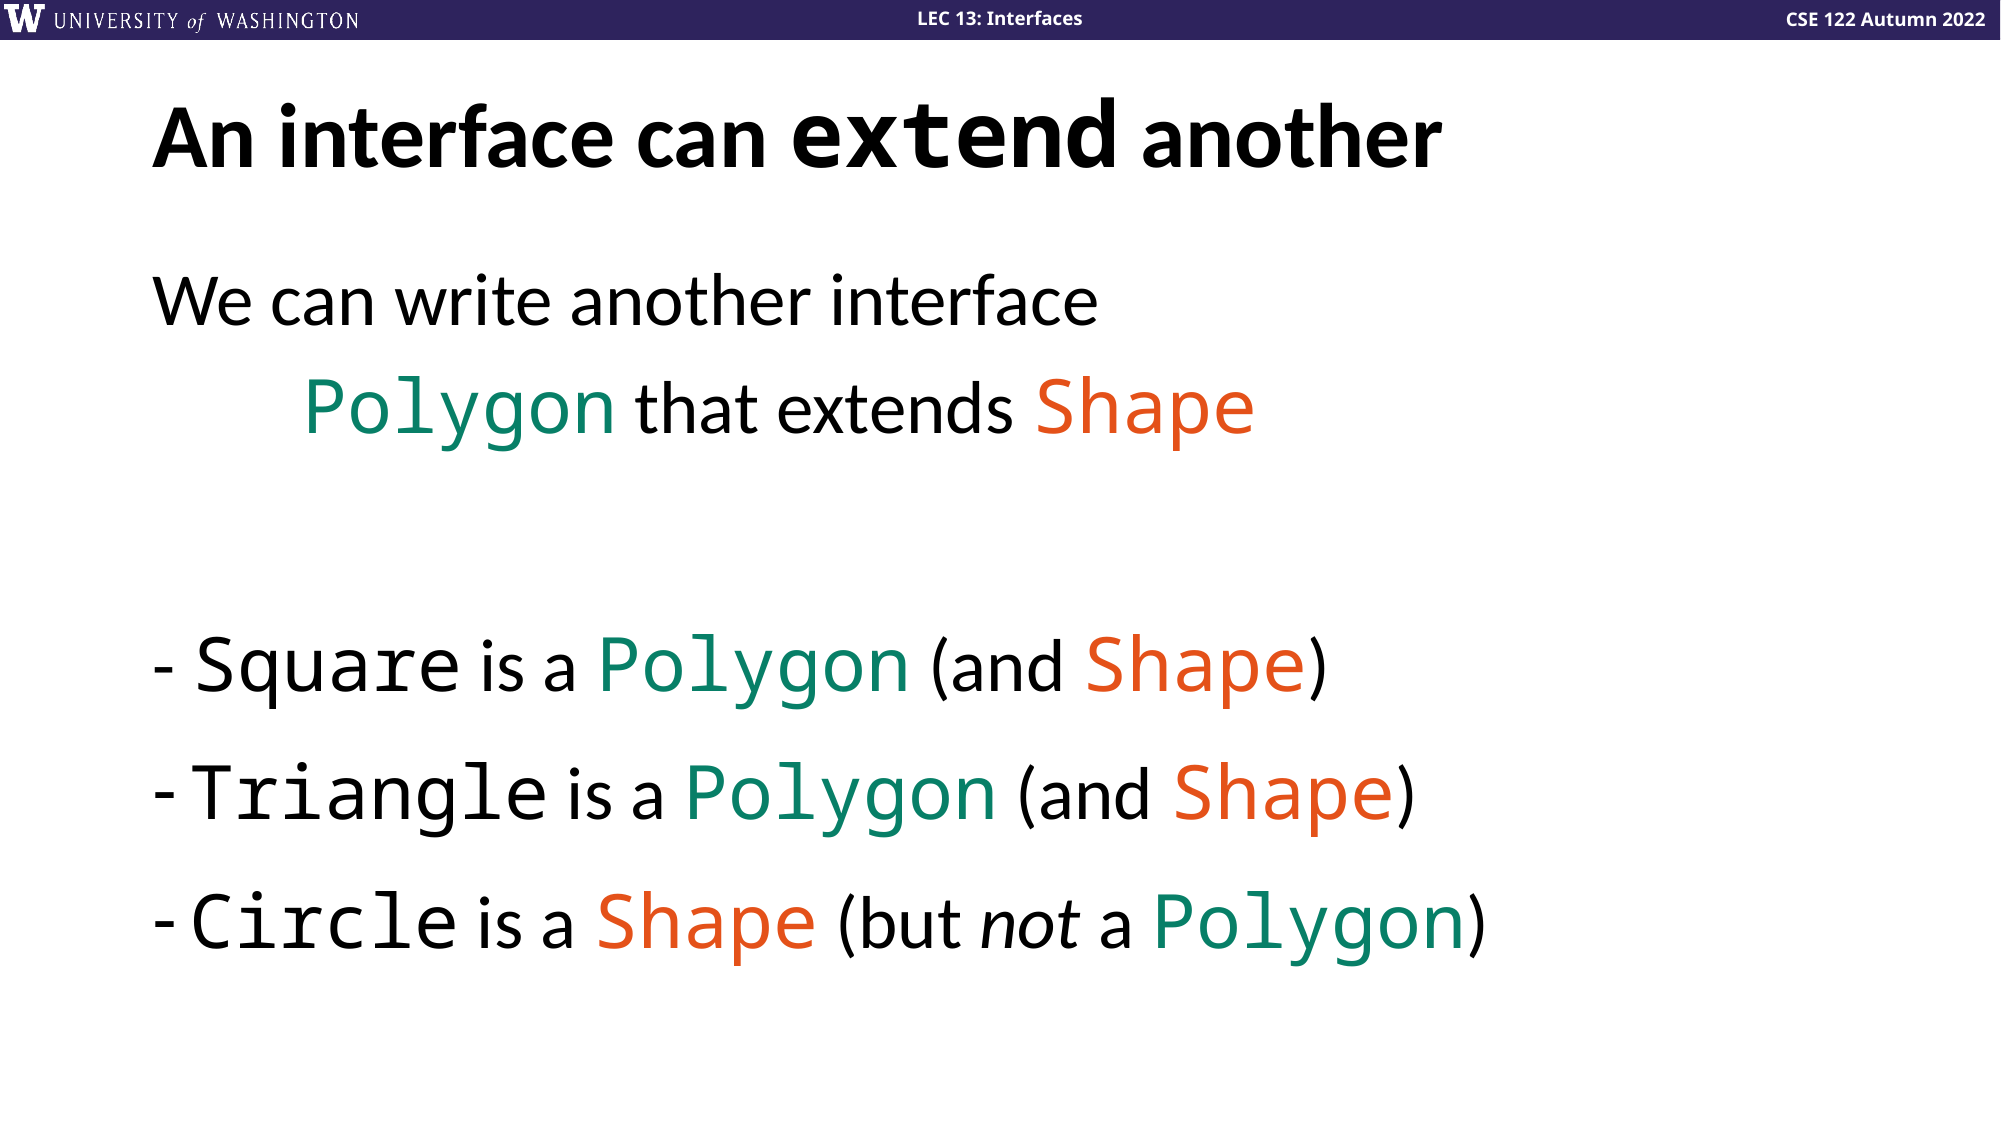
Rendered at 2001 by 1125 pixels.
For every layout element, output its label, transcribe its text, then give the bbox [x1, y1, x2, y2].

picture [4, 4, 358, 33]
title An interface can extend another [137, 74, 1863, 200]
list We can write another interface Polygon that extends Shape - Square is a Polygon (and Shape) Triangle is a Polygon (and Shape) Circle is a Shape (but not a Polygon) [137, 224, 1863, 1014]
